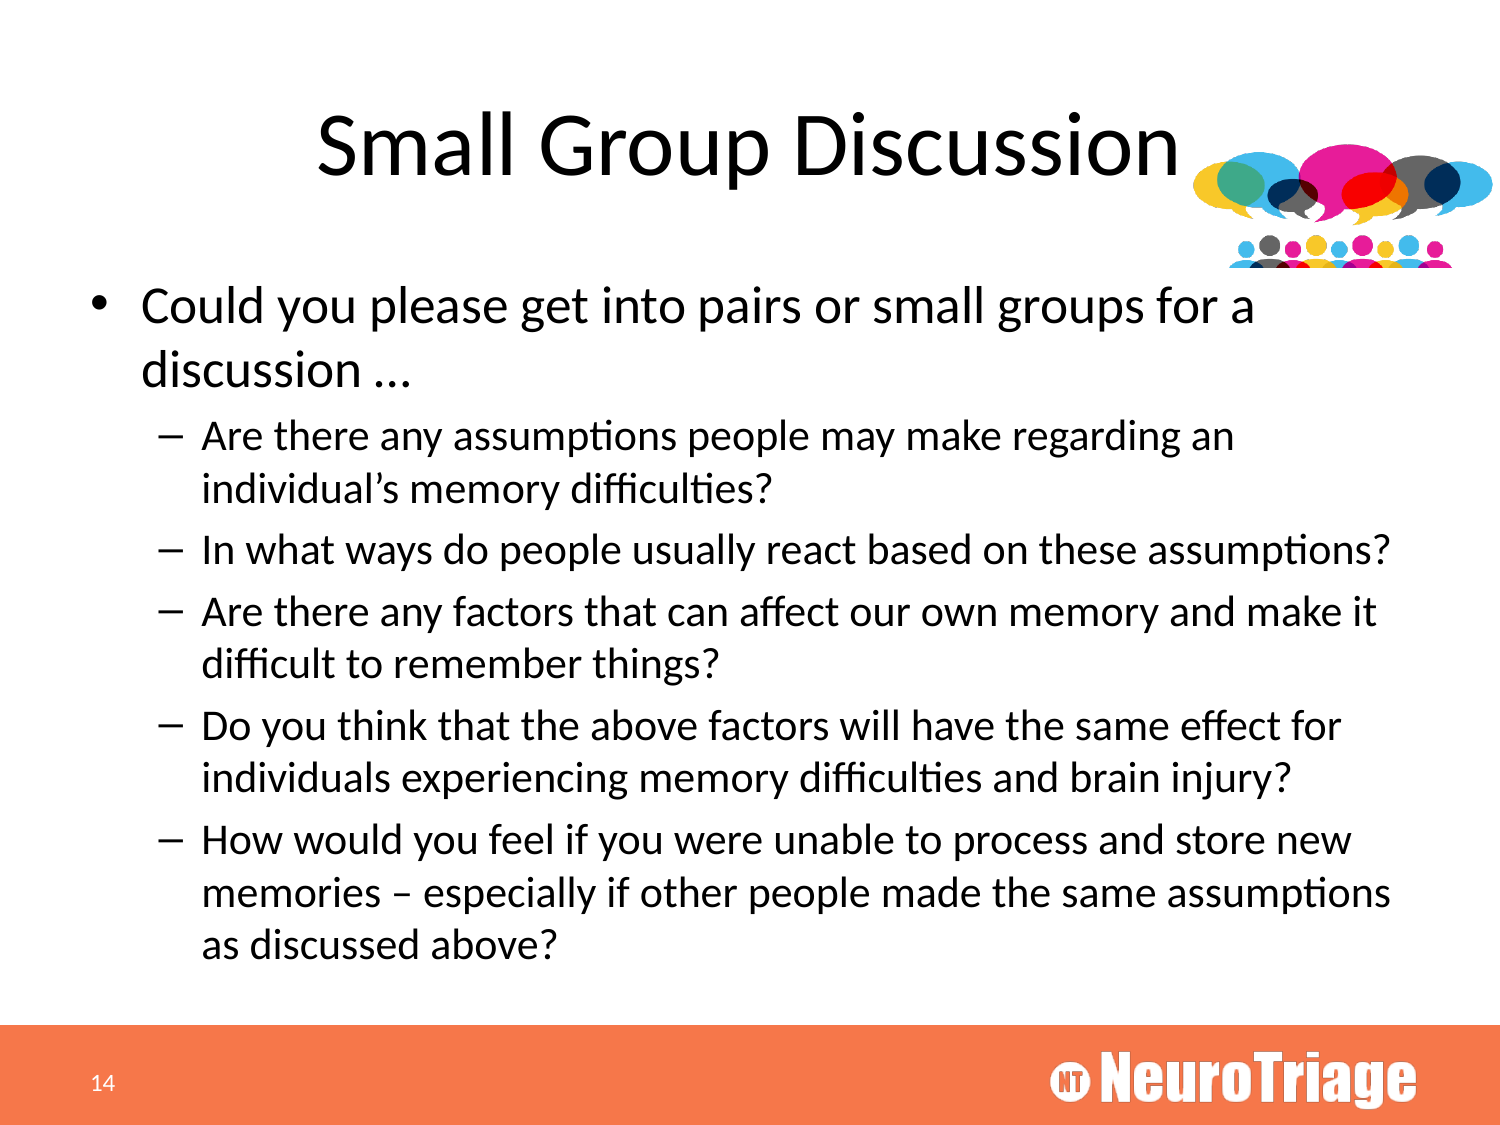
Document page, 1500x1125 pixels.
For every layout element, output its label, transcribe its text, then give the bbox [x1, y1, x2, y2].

title Small Group Discussion [75, 45, 1425, 233]
list Could you please get into pairs or small groups for a discussion … Are there any assumptions people may make regarding an individual’s memory difficulties? In what ways do people usually react based on these assumptions? Are there any factors that can affect our own memory and make it difficult to remember things? Do you think that the above factors will have the same effect for individuals experiencing memory difficulties and brain injury? How would you feel if you were unable to process and store new memories – especially if other people made the same assumptions as discussed above? [75, 262, 1425, 1024]
slide_number 14 [75, 1051, 425, 1112]
picture [1037, 1030, 1425, 1125]
picture [1186, 139, 1500, 269]
